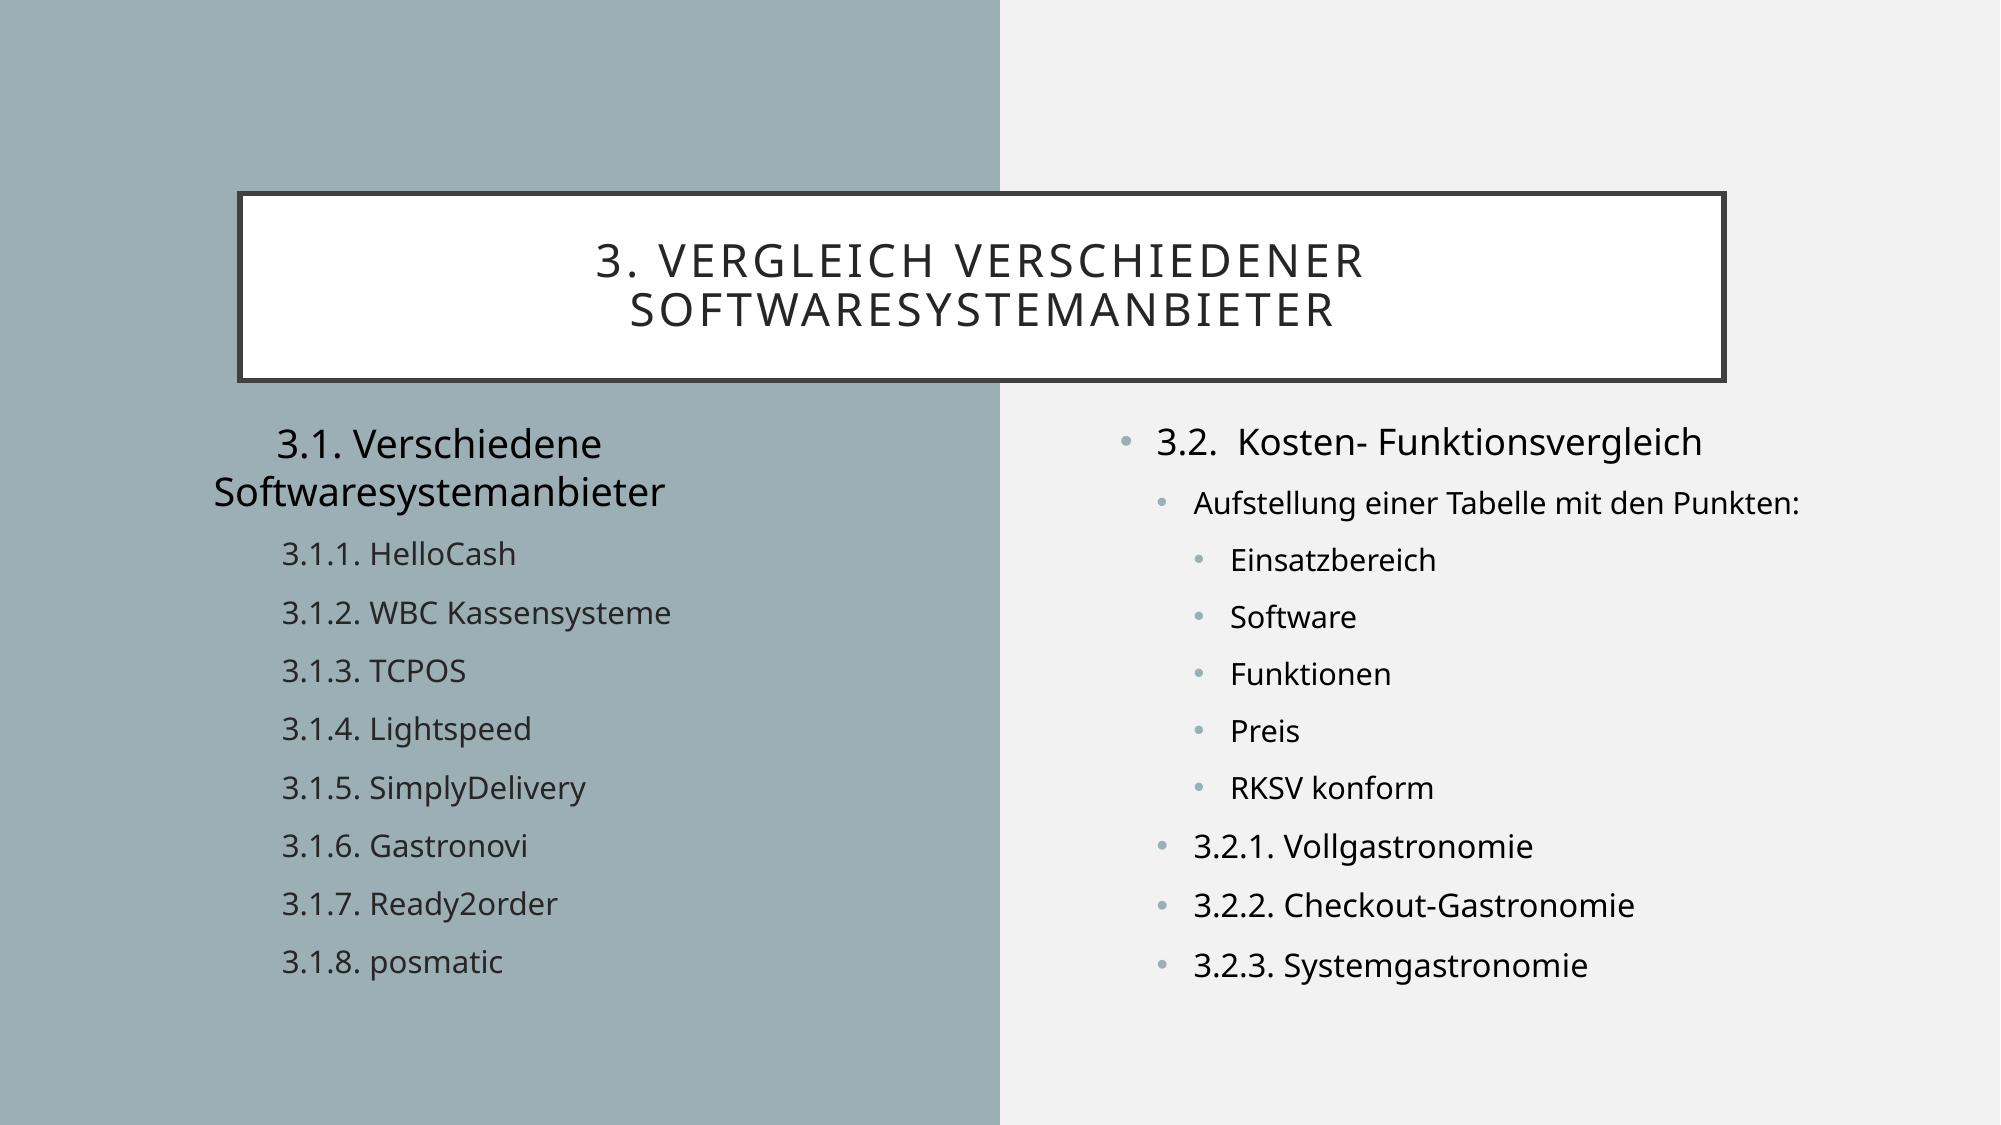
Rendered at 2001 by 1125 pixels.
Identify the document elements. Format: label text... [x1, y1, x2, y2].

list 3.2. Kosten- Funktionsvergleich Aufstellung einer Tabelle mit den Punkten: Einsatzbereich Software Funktionen Preis RKSV konform 3.2.1. Vollgastronomie 3.2.2. Checkout-Gastronomie 3.2.3. Systemgastronomie [1104, 411, 1895, 993]
title 3. Vergleich verschiedener Softwaresystemanbieter [237, 191, 1727, 383]
list 3.1. Verschiedene Softwaresystemanbieter 3.1.1. HelloCash 3.1.2. WBC Kassensysteme 3.1.3. TCPOS 3.1.4. Lightspeed 3.1.5. SimplyDelivery 3.1.6. Gastronovi 3.1.7. Ready2order 3.1.8. posmatic [138, 411, 742, 993]
